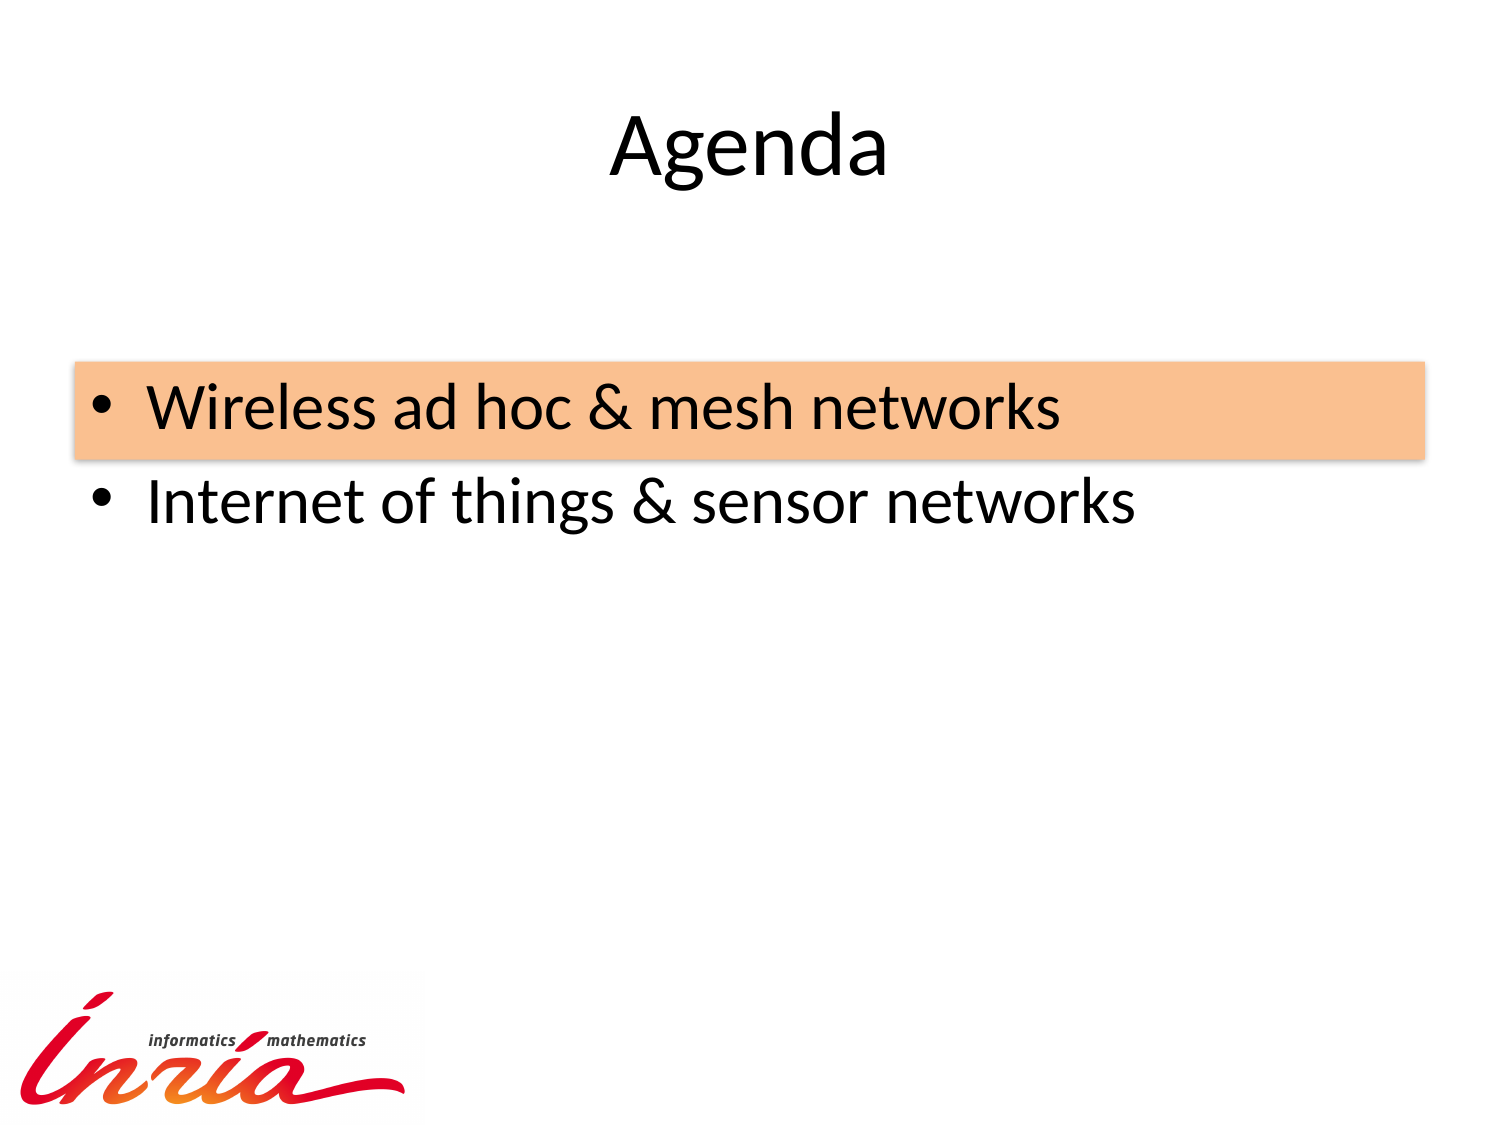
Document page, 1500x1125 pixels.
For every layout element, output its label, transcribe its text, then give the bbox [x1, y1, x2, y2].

picture [0, 971, 425, 1125]
list Wireless ad hoc & mesh networks Internet of things & sensor networks [75, 262, 1425, 1005]
title Agenda [75, 45, 1425, 233]
